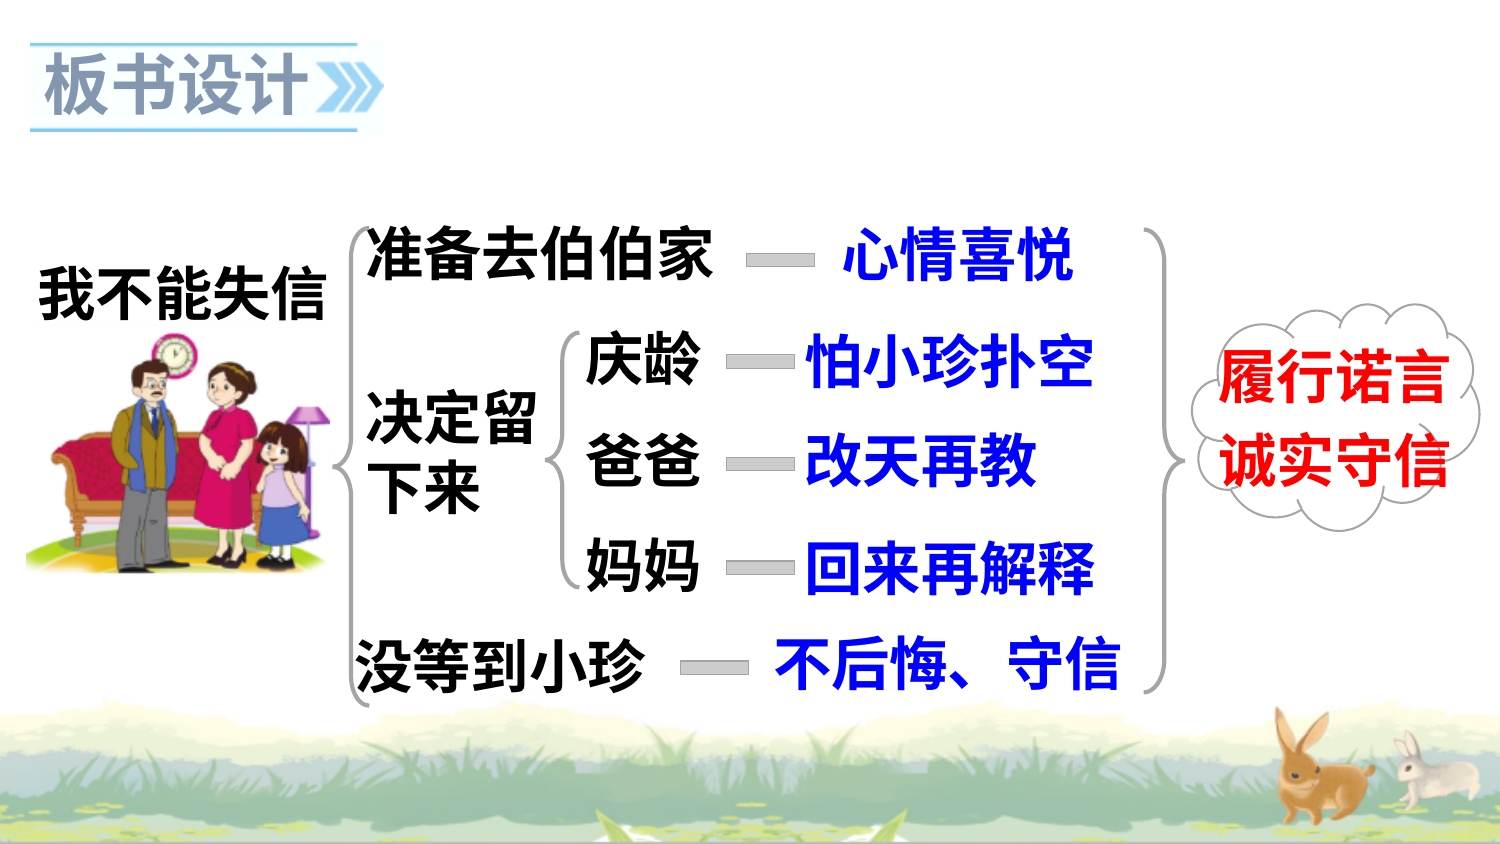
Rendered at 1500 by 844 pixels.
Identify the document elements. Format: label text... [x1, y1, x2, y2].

picture [0, 0, 1500, 844]
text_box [1192, 303, 1480, 531]
text_box [680, 660, 749, 675]
text_box [1143, 610, 1165, 687]
text_box 改天再教 [790, 417, 1077, 502]
text_box [350, 529, 370, 622]
text_box [790, 457, 795, 471]
text_box [1143, 229, 1185, 524]
text_box [350, 295, 370, 373]
text_box 准备去伯伯家 [350, 209, 778, 295]
text_box [545, 336, 580, 584]
text_box 爸爸 [570, 416, 790, 502]
text_box [767, 560, 795, 575]
text_box 妈妈 [570, 521, 767, 607]
text_box 不后悔、守信 [758, 620, 1156, 705]
text_box 心情喜悦 [826, 210, 1124, 296]
text_box 庆龄 [570, 315, 806, 400]
text_box 没等到小珍 [339, 622, 669, 708]
text_box [746, 253, 815, 267]
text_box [16, 236, 350, 598]
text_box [17, 35, 384, 132]
text_box 决定留下来 [350, 373, 561, 529]
text_box 回来再解释 [790, 524, 1170, 610]
text_box 怕小珍扑空 [790, 317, 1132, 403]
